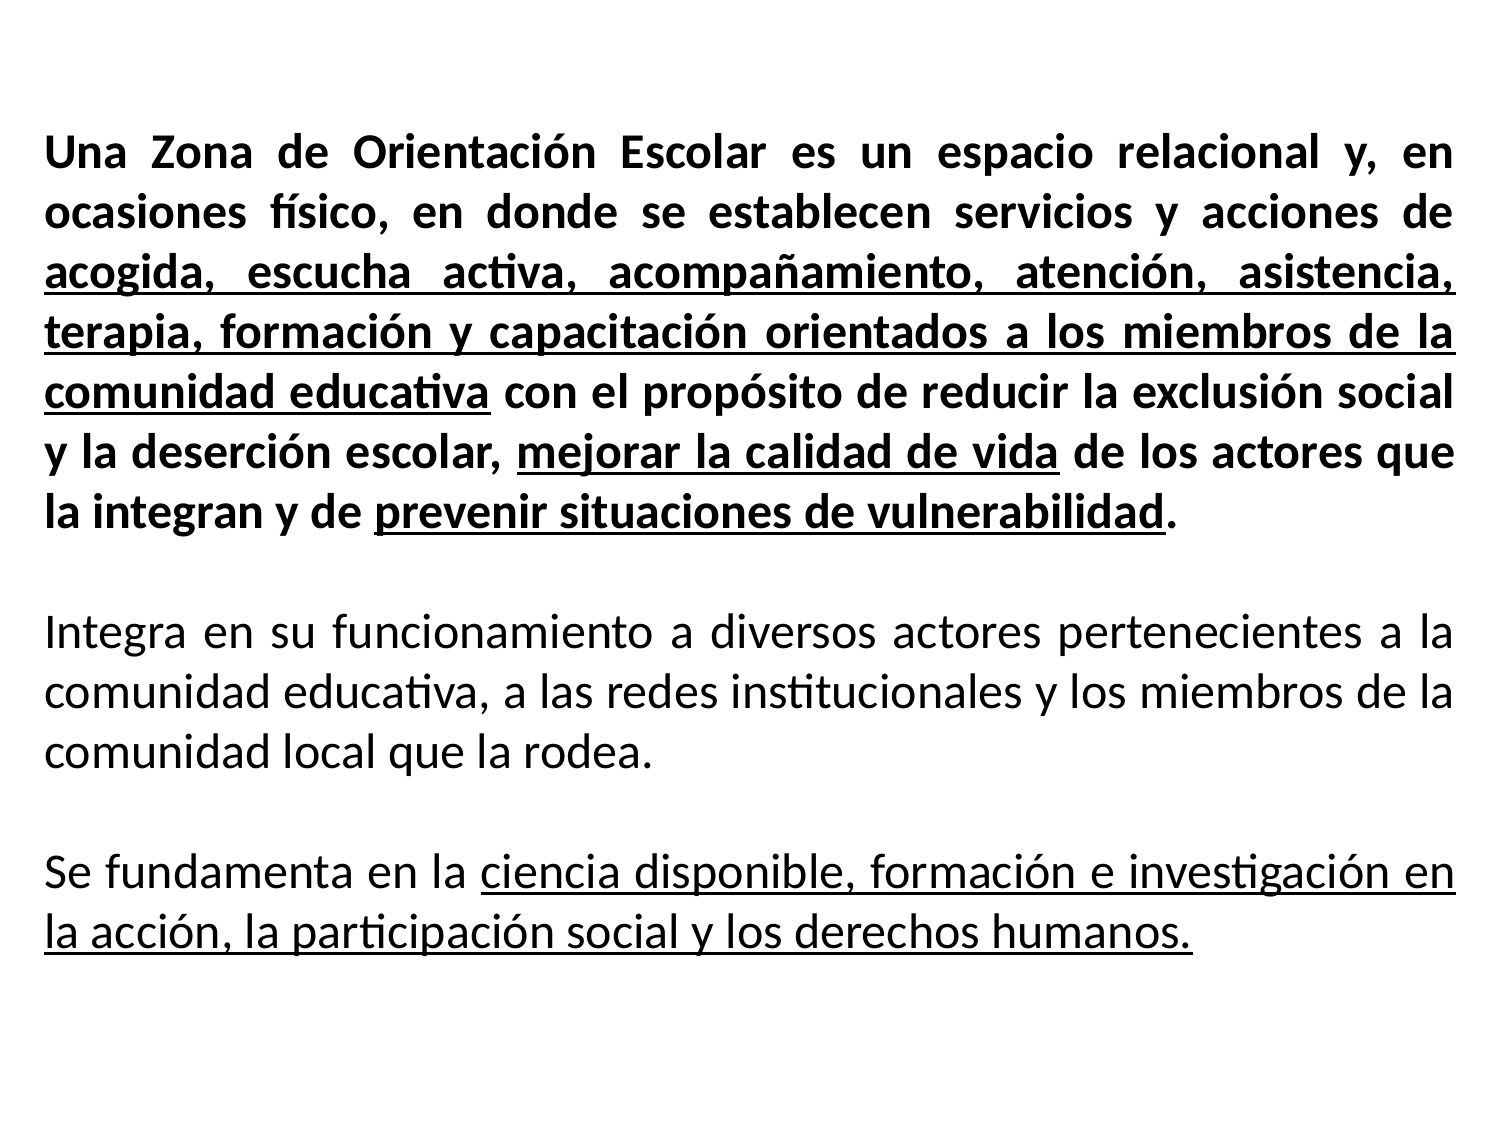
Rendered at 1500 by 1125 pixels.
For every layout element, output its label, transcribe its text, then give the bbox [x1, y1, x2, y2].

text_box Una Zona de Orientación Escolar es un espacio relacional y, en ocasiones físico, en donde se establecen servicios y acciones de acogida, escucha activa, acompañamiento, atención, asistencia, terapia, formación y capacitación orientados a los miembros de la comunidad educativa con el propósito de reducir la exclusión social y la deserción escolar, mejorar la calidad de vida de los actores que la integran y de prevenir situaciones de vulnerabilidad. Integra en su funcionamiento a diversos actores pertenecientes a la comunidad educativa, a las redes institucionales y los miembros de la comunidad local que la rodea. Se fundamenta en la ciencia disponible, formación e investigación en la acción, la participación social y los derechos humanos. [29, 66, 1471, 1012]
